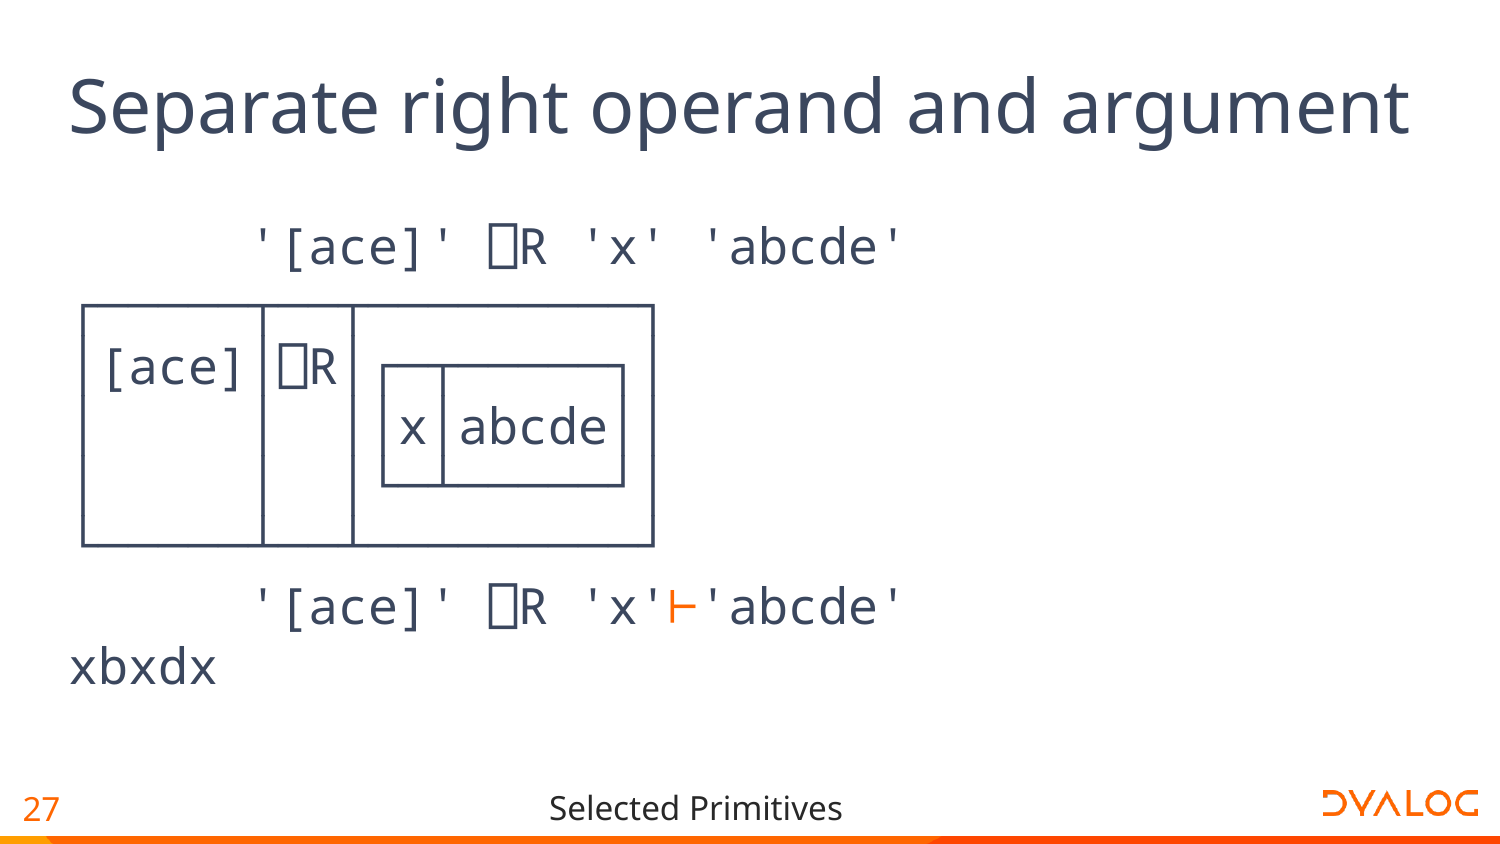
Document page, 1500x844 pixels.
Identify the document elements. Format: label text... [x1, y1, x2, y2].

picture [1323, 790, 1478, 816]
picture [0, 836, 1500, 844]
list '[ace]' ⎕R 'x' 'abcde' ┌─────┬──┬─────────┐ │[ace]│⎕R│┌─┬─────┐│ │ │ ││x│abcde││ │ │ │└─┴─────┘│ └─────┴──┴─────────┘ '[ace]' ⎕R 'x'⊢'abcde' xbxdx [53, 207, 1453, 740]
title Separate right operand and argument [53, 43, 1453, 157]
